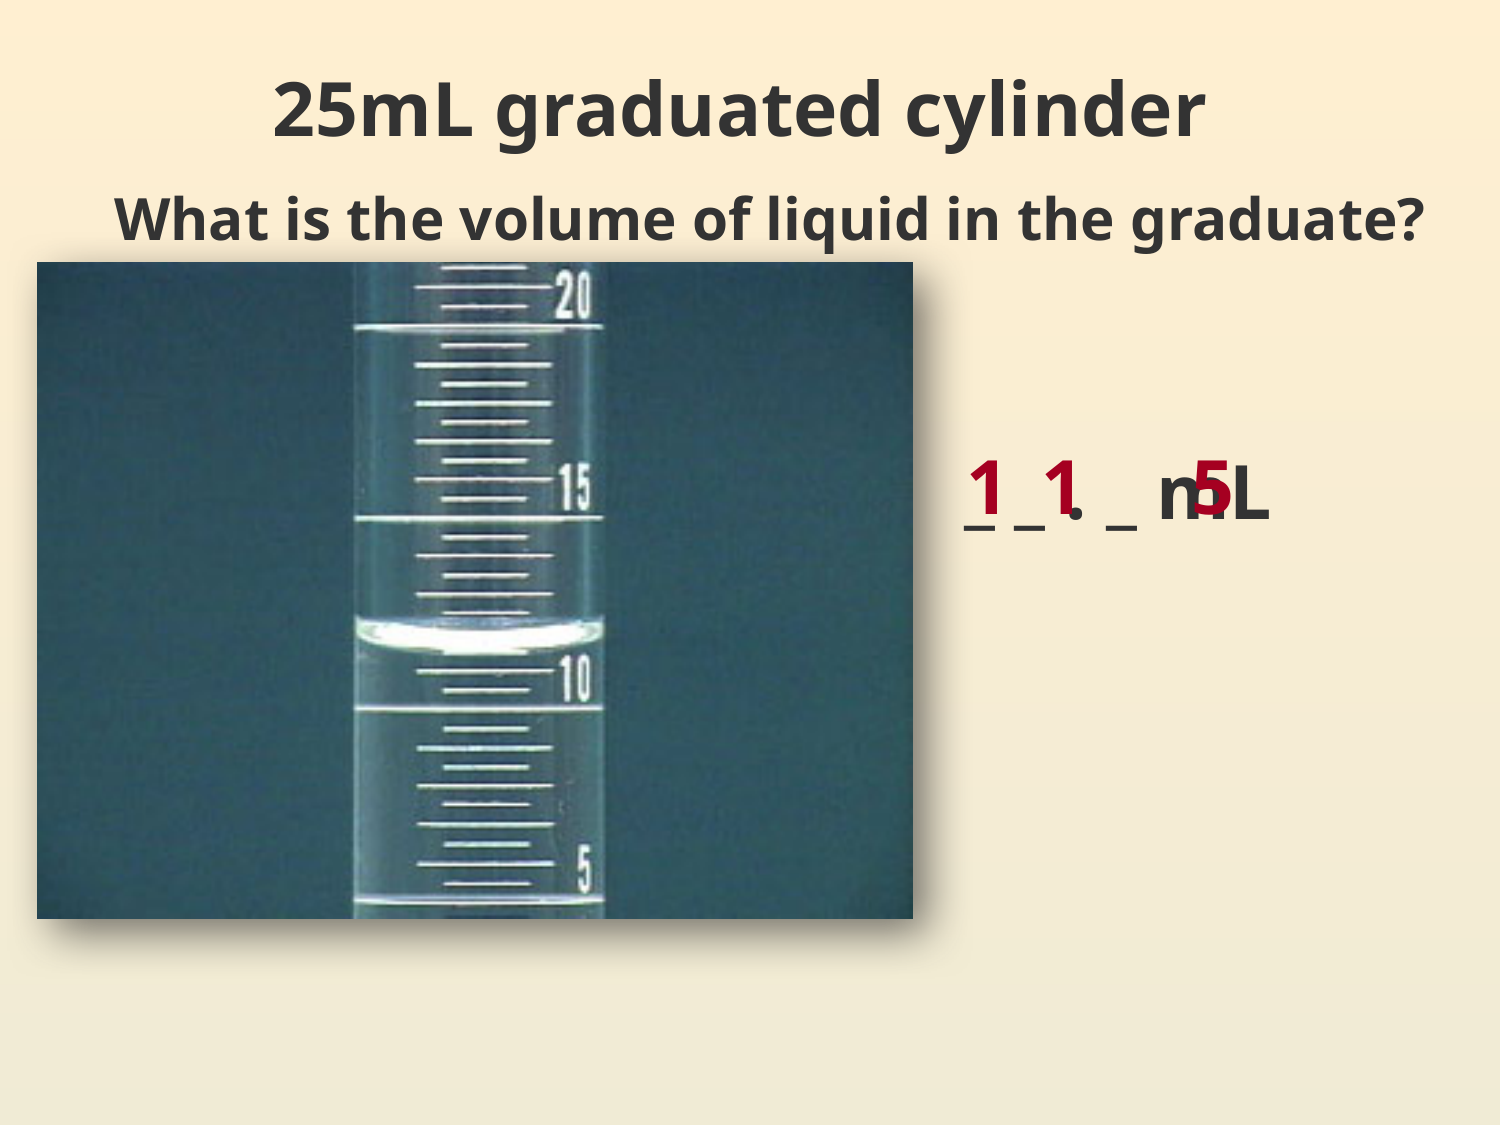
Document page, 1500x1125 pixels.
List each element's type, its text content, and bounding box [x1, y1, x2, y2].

picture [37, 262, 913, 919]
text_box _ _ . _ mL [949, 437, 1465, 543]
text_box 5 [1176, 432, 1250, 537]
text_box 1 [1026, 432, 1100, 537]
text_box 1 [951, 432, 1025, 537]
text_box What is the volume of liquid in the graduate? [99, 174, 1450, 260]
title 25mL graduated cylinder [112, 49, 1388, 163]
